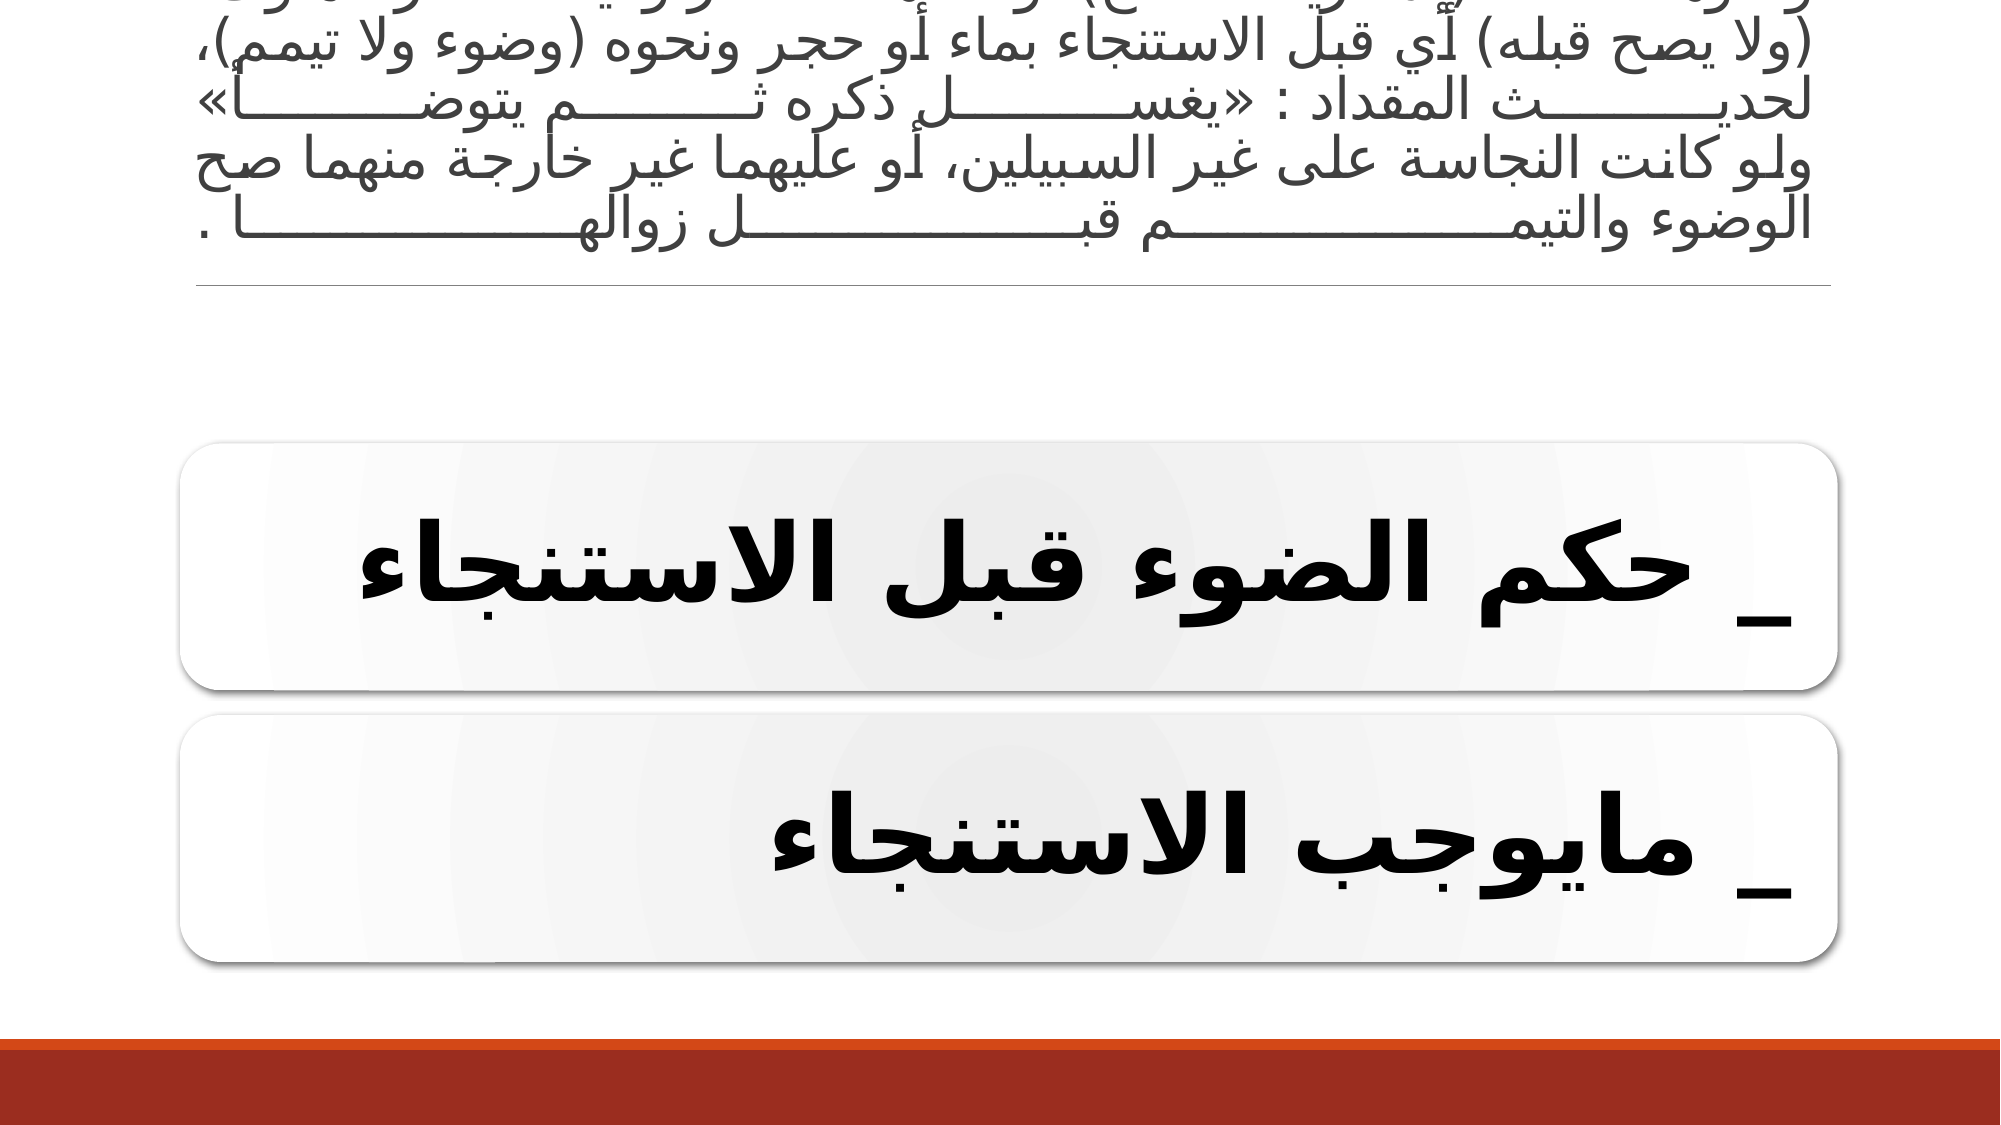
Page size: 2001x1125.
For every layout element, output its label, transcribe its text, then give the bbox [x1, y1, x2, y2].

title ويجب الاستنجاء بماء أو حجر ونحوه لكل خارج من سبيل إذا أراد الصلاة ونحوها (إلا الريح)، والطاهر وغير الملوث. (ولا يصح قبله) أي قبل الاستنجاء بماء أو حجر ونحوه (وضوء ولا تيمم)، لحديث المقداد : «يغسل ذكره ثم يتوضأ» ولو كانت النجاسة على غير السبيلين، أو عليهما غير خارجة منهما صح الوضوء والتيمم قبل زوالها . [180, 47, 1830, 388]
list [179, 442, 1839, 964]
